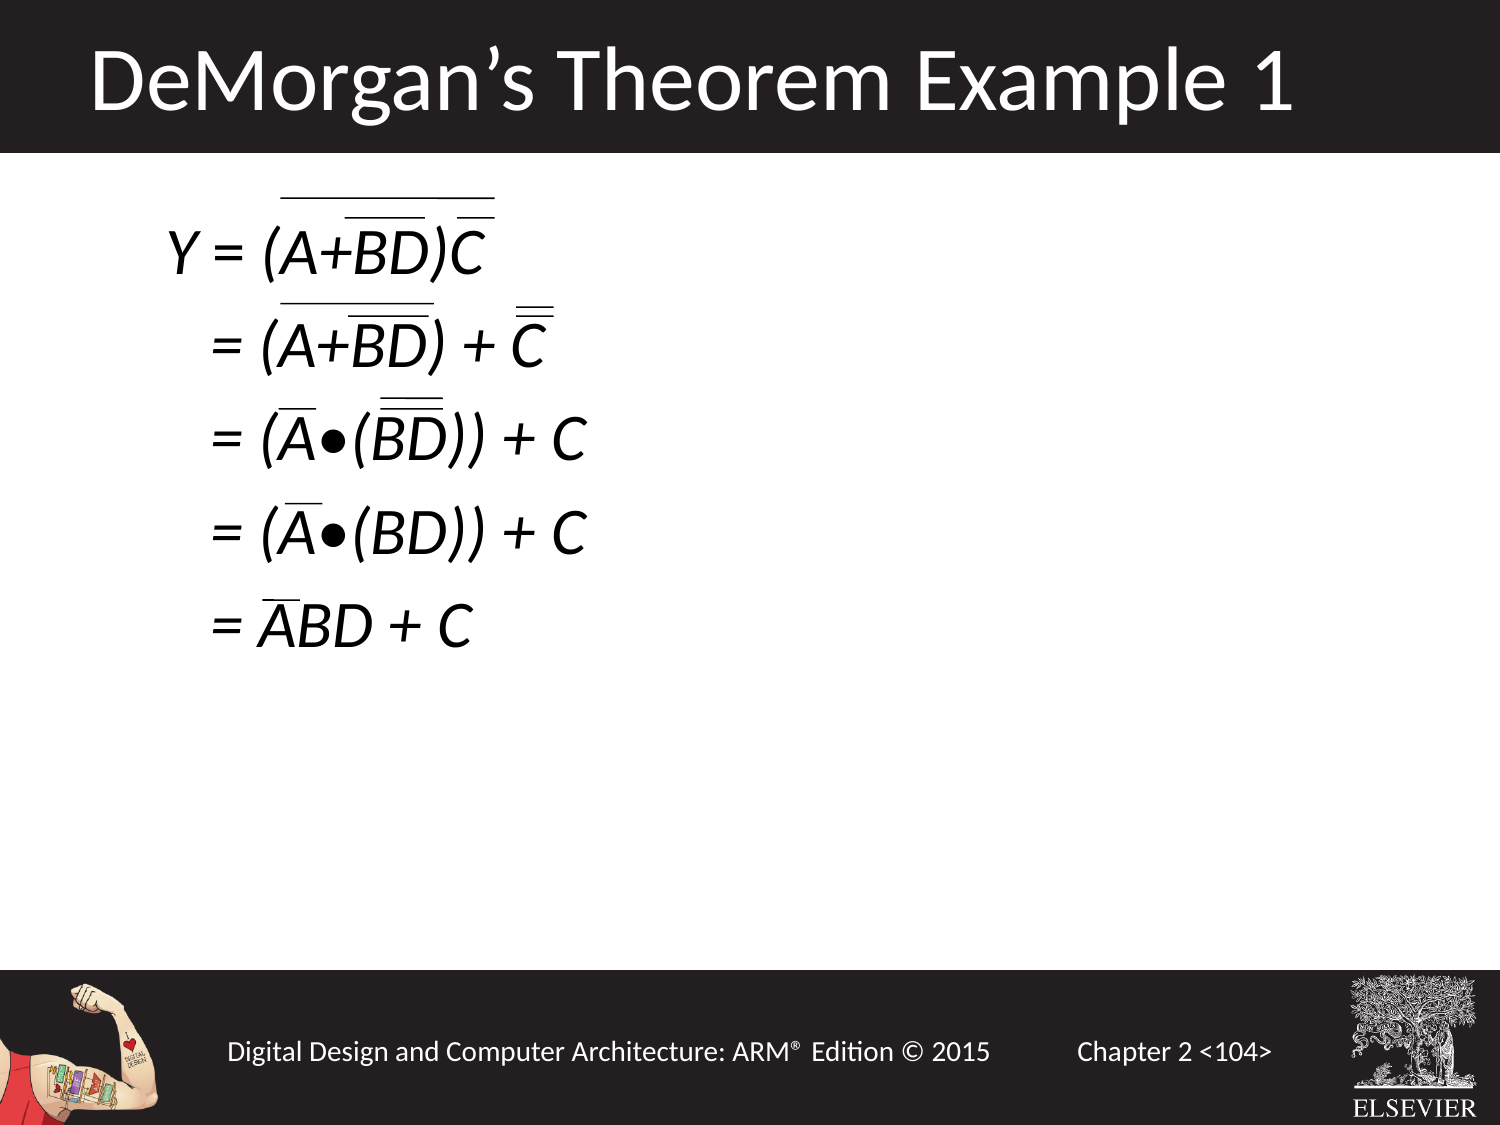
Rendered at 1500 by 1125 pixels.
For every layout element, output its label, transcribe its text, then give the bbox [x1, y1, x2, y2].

picture [1350, 974, 1477, 1117]
picture [0, 979, 163, 1125]
list Y = (A+BD)C = (A+BD) + C = (A•(BD)) + C = (A•(BD)) + C = ABD + C [150, 200, 775, 1013]
text_box DeMorgan’s Theorem Example 1 [75, 11, 1375, 136]
